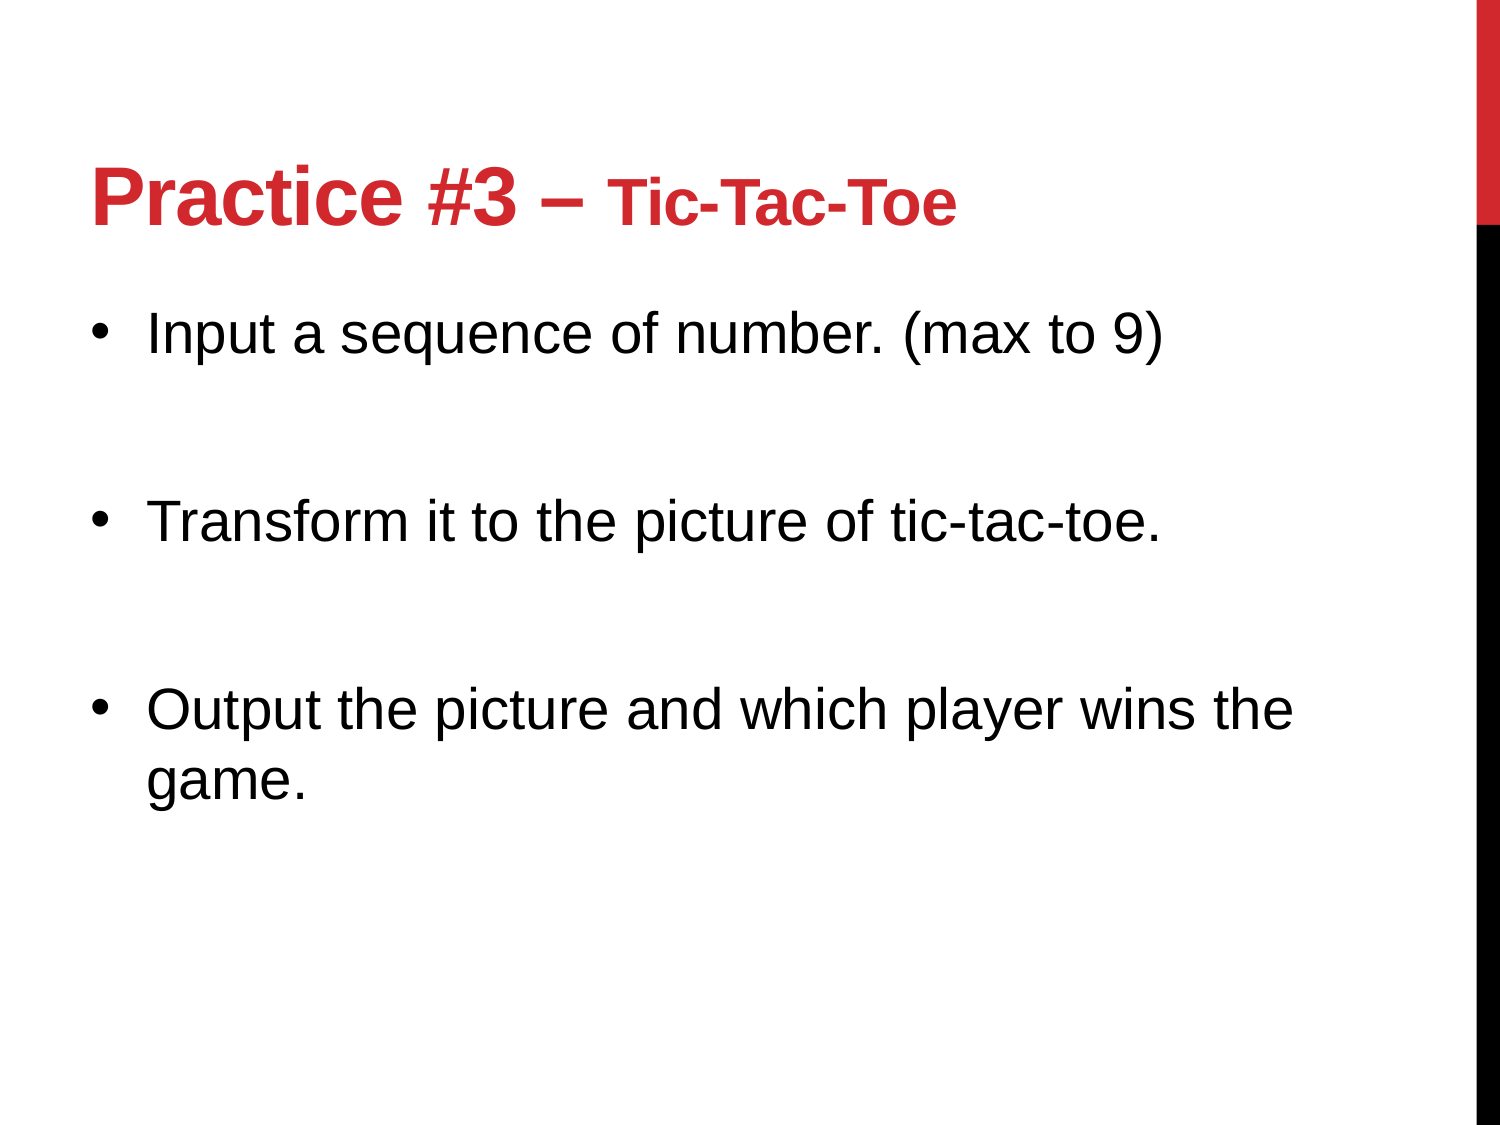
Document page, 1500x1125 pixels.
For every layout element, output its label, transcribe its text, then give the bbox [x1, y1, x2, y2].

list Input a sequence of number. (max to 9) Transform it to the picture of tic-tac-toe. Output the picture and which player wins the game. [75, 287, 1325, 1005]
title Practice #3 – Tic-Tac-Toe [75, 25, 1350, 250]
